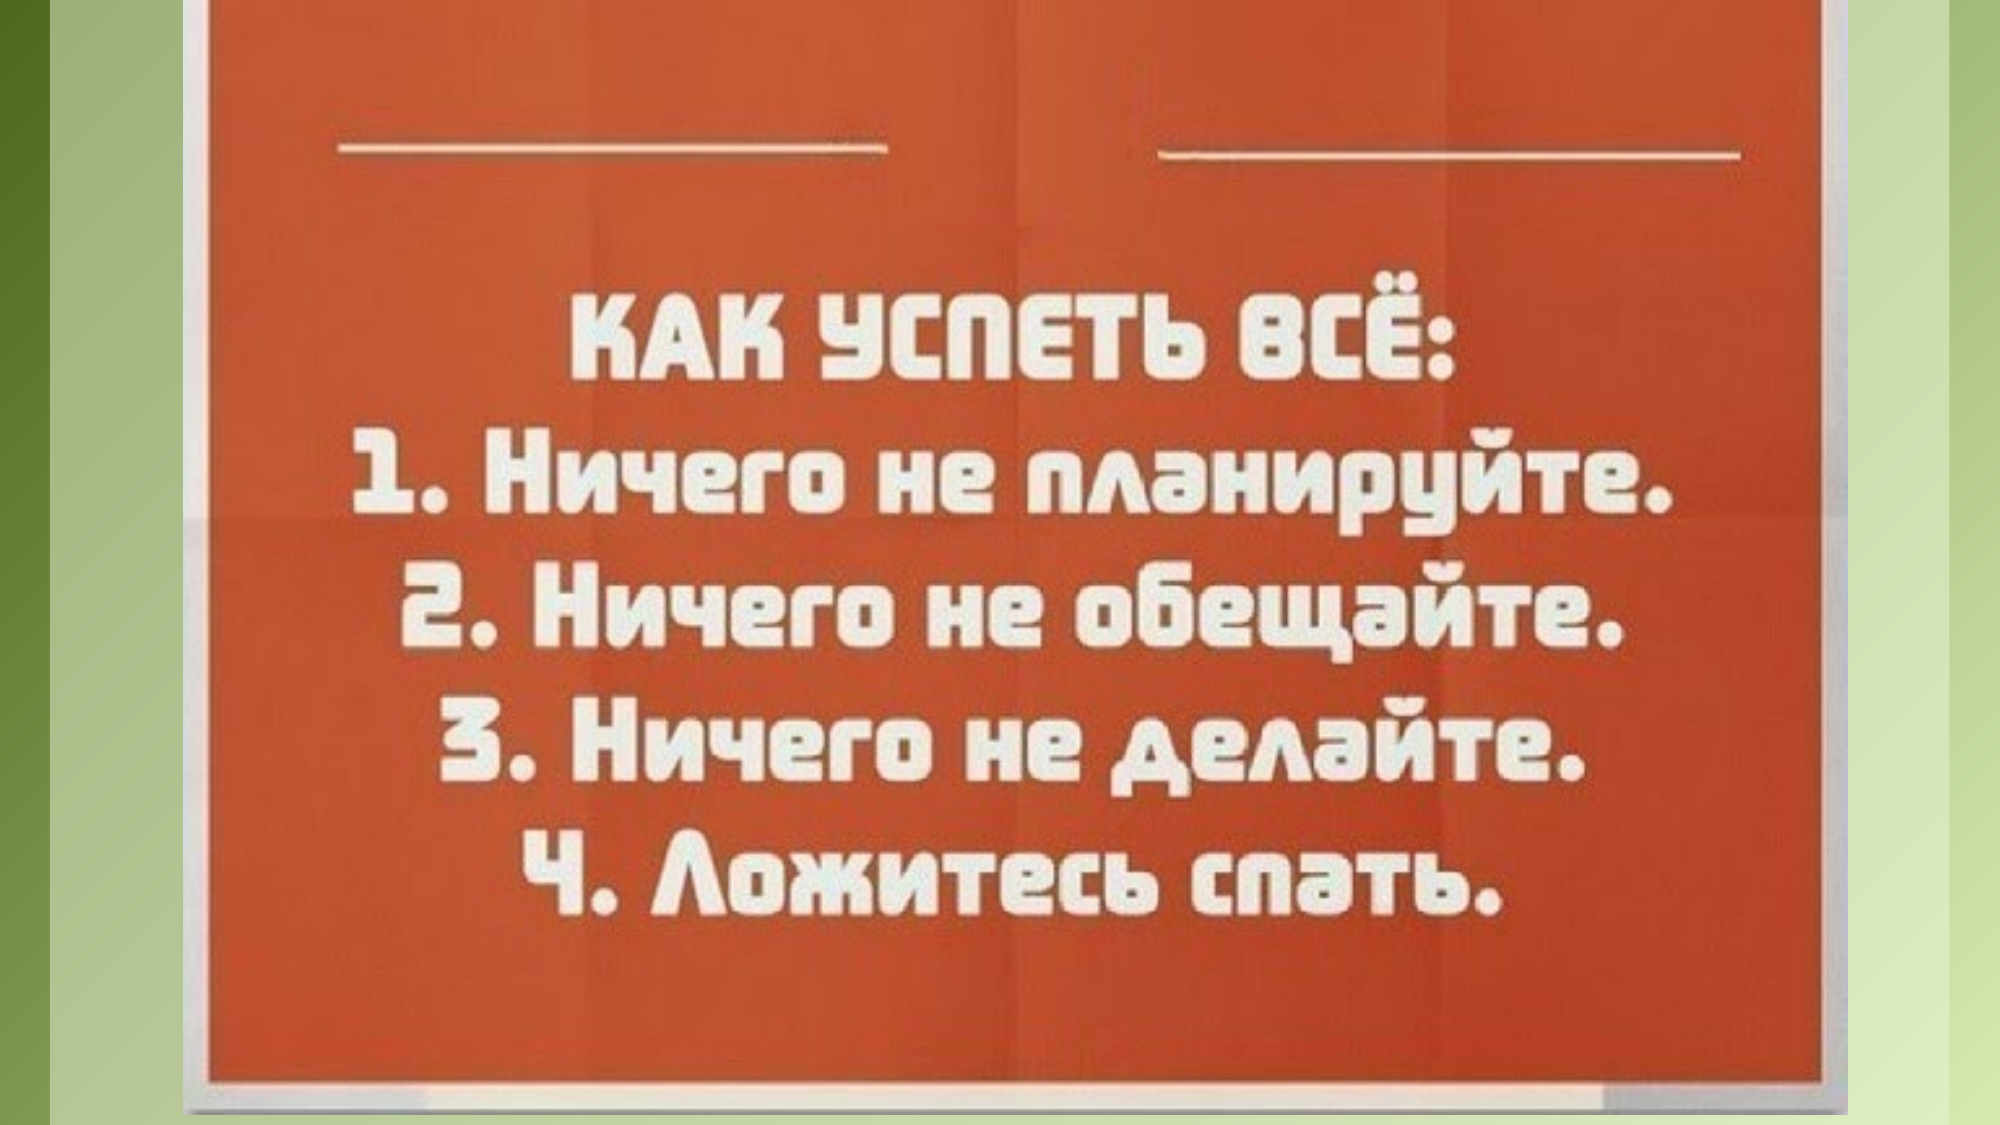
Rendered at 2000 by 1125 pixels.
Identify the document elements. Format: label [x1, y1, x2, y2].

list [183, 0, 1848, 1115]
